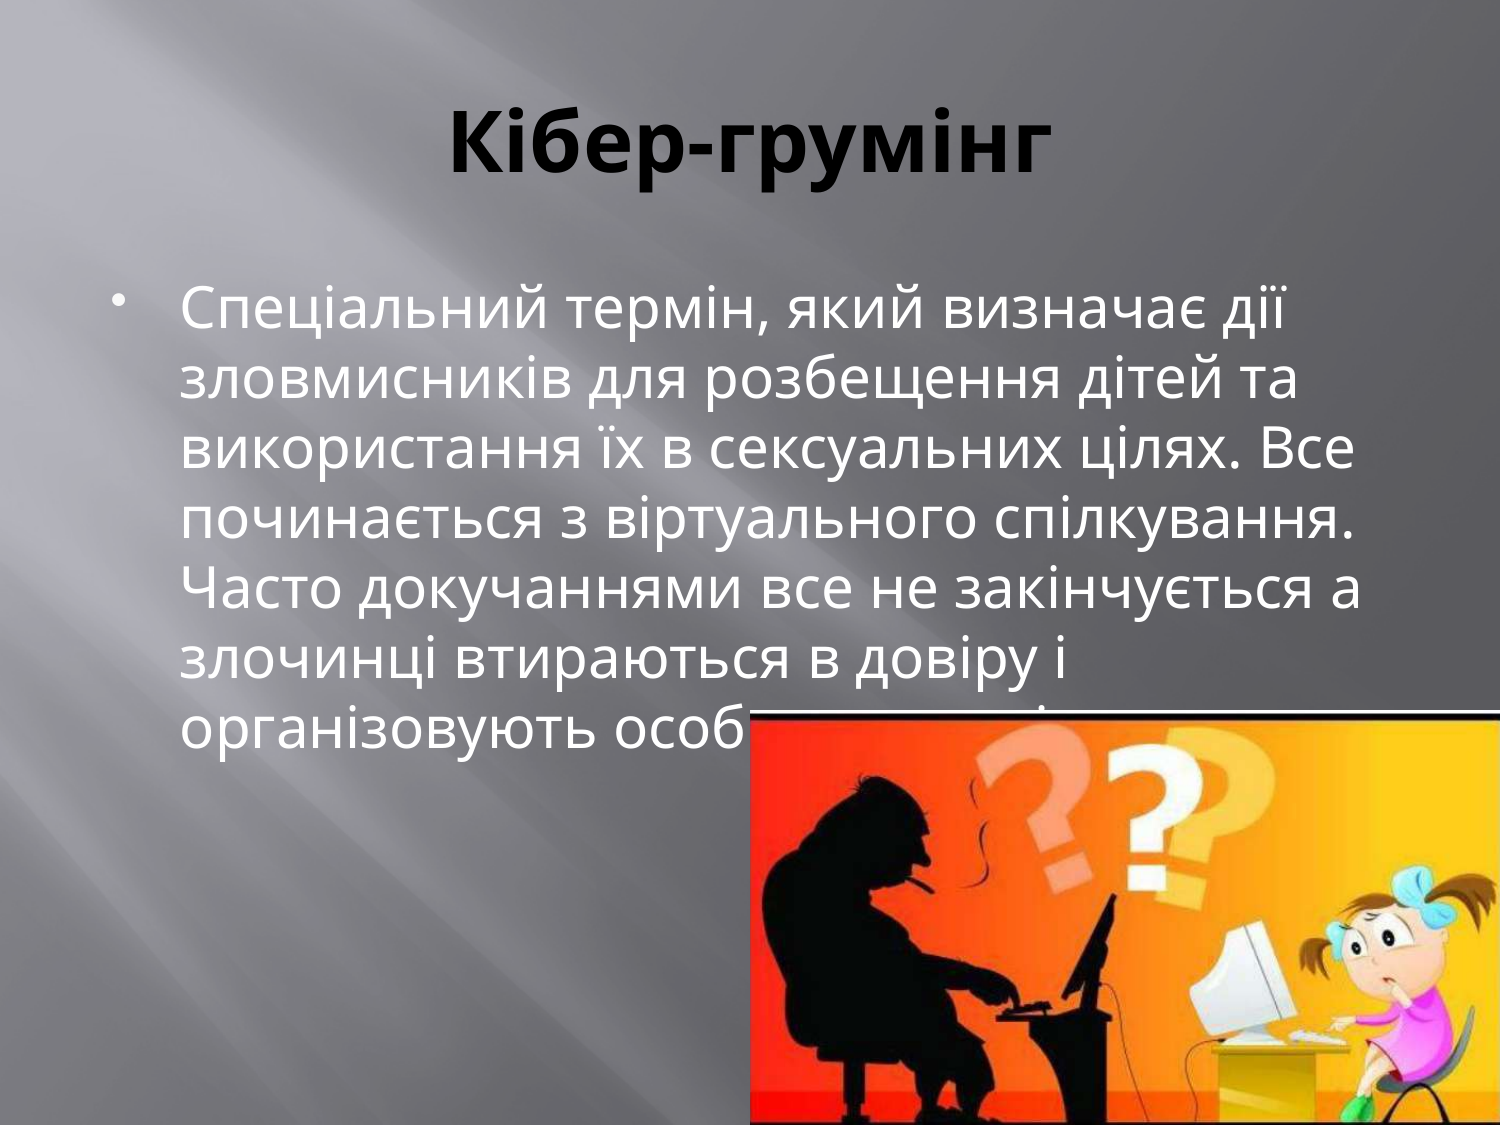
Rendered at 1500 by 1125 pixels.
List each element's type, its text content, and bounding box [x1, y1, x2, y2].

list Спеціальний термін, який визначає дії зловмисників для розбещення дітей та використання їх в сексуальних цілях. Все починається з віртуального спілкування. Часто докучаннями все не закінчується а злочинці втираються в довіру і організовують особисту зустріч. [75, 262, 1425, 1035]
picture [749, 710, 1500, 1125]
title Кібер-грумінг [75, 45, 1425, 233]
